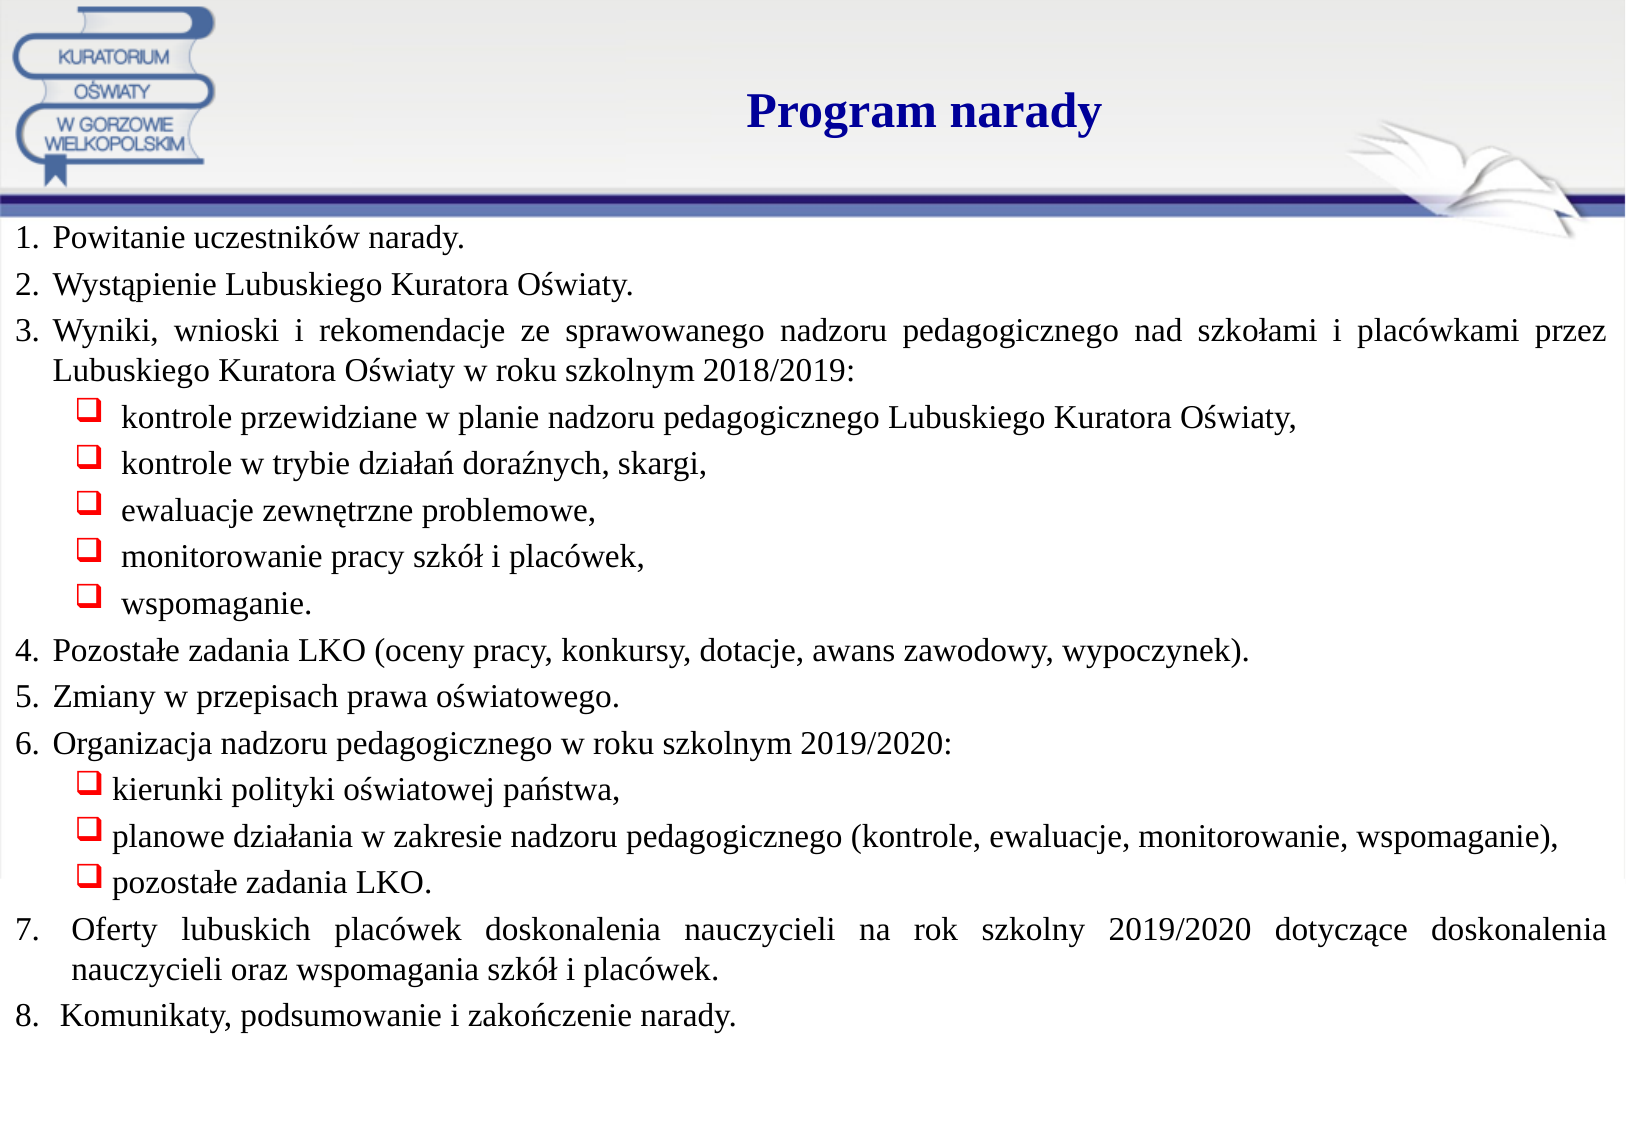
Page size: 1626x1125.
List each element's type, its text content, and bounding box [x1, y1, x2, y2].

list Powitanie uczestników narady. Wystąpienie Lubuskiego Kuratora Oświaty. Wyniki, wnioski i rekomendacje ze sprawowanego nadzoru pedagogicznego nad szkołami i placówkami przez Lubuskiego Kuratora Oświaty w roku szkolnym 2018/2019: kontrole przewidziane w planie nadzoru pedagogicznego Lubuskiego Kuratora Oświaty, kontrole w trybie działań doraźnych, skargi, ewaluacje zewnętrzne problemowe, monitorowanie pracy szkół i placówek, wspomaganie. Pozostałe zadania LKO (oceny pracy, konkursy, dotacje, awans zawodowy, wypoczynek). Zmiany w przepisach prawa oświatowego. Organizacja nadzoru pedagogicznego w roku szkolnym 2019/2020: kierunki polityki oświatowej państwa, planowe działania w zakresie nadzoru pedagogicznego (kontrole, ewaluacje, monitorowanie, wspomaganie), pozostałe zadania LKO. Oferty lubuskich placówek doskonalenia nauczycieli na rok szkolny 2019/2020 dotyczące doskonalenia nauczycieli oraz wspomagania szkół i placówek. Komunikaty, podsumowanie i zakończenie narady. [0, 208, 1625, 1125]
title Program narady [364, 30, 1485, 184]
picture [0, 0, 1626, 1125]
